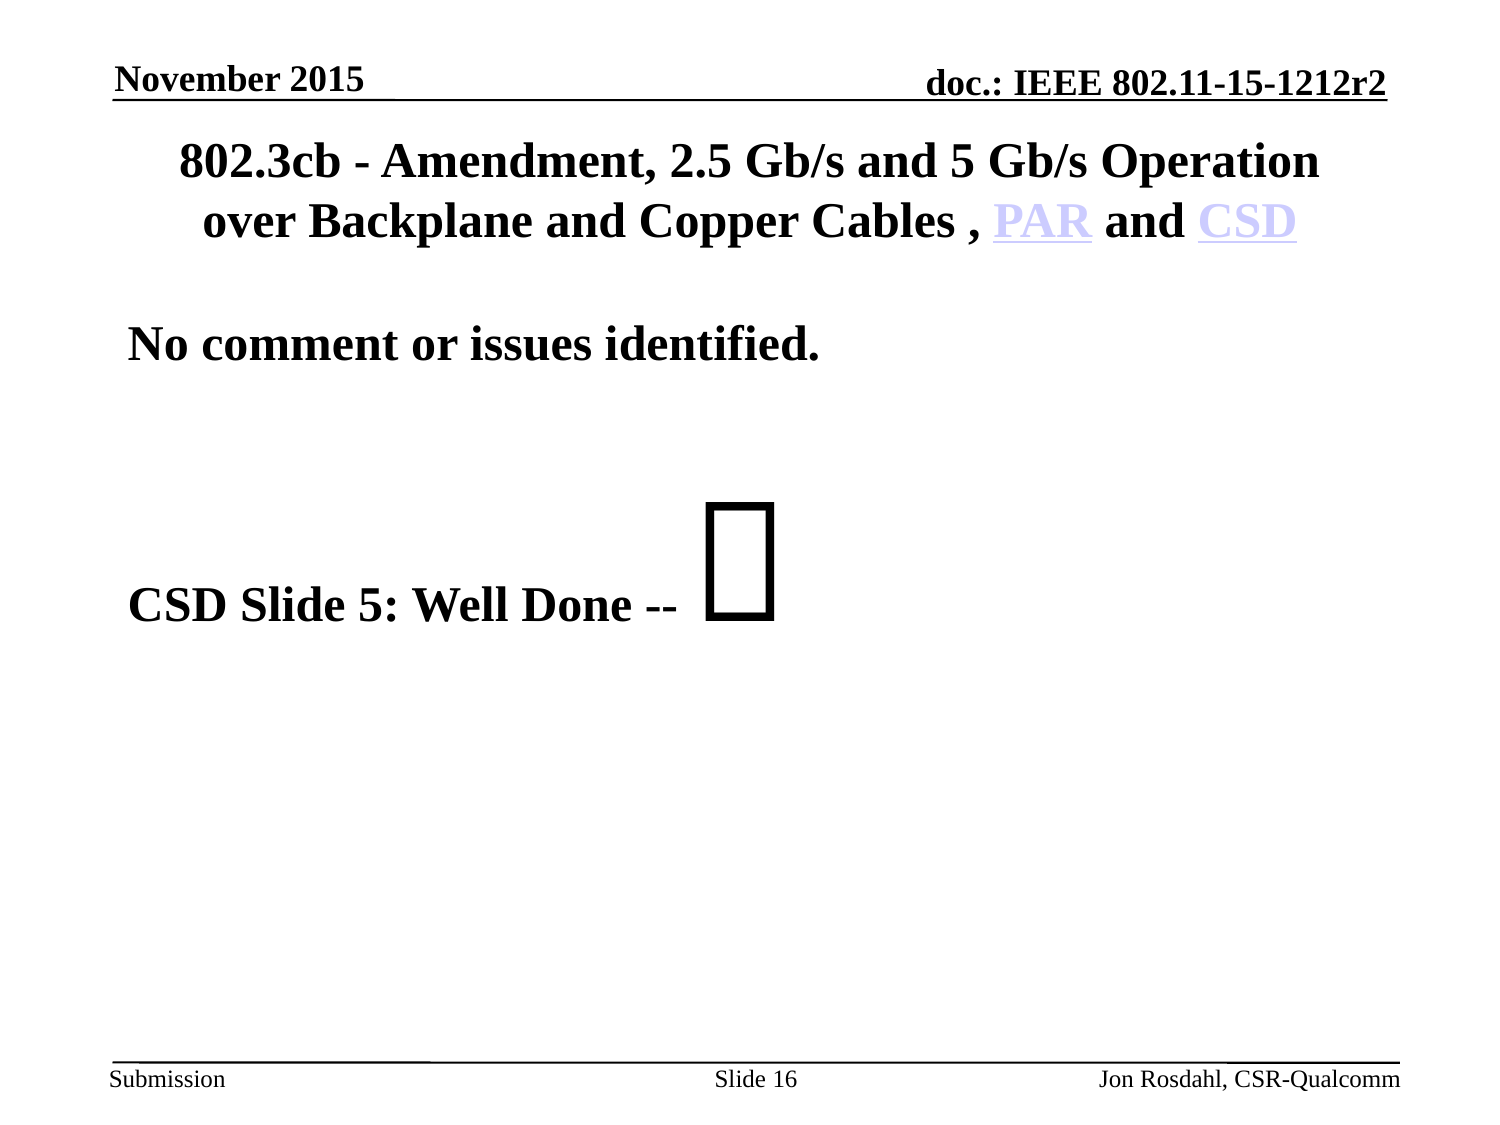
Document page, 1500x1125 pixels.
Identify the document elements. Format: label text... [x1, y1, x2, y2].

footer Jon Rosdahl, CSR-Qualcomm [878, 1061, 1402, 1093]
title 802.3cb - Amendment, 2.5 Gb/s and 5 Gb/s Operation over Backplane and Copper Cables , PAR and CSD [112, 112, 1388, 263]
list No comment or issues identified. CSD Slide 5: Well Done --  [112, 302, 1388, 1000]
slide_number Slide 16 [712, 1061, 800, 1123]
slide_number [114, 54, 423, 100]
